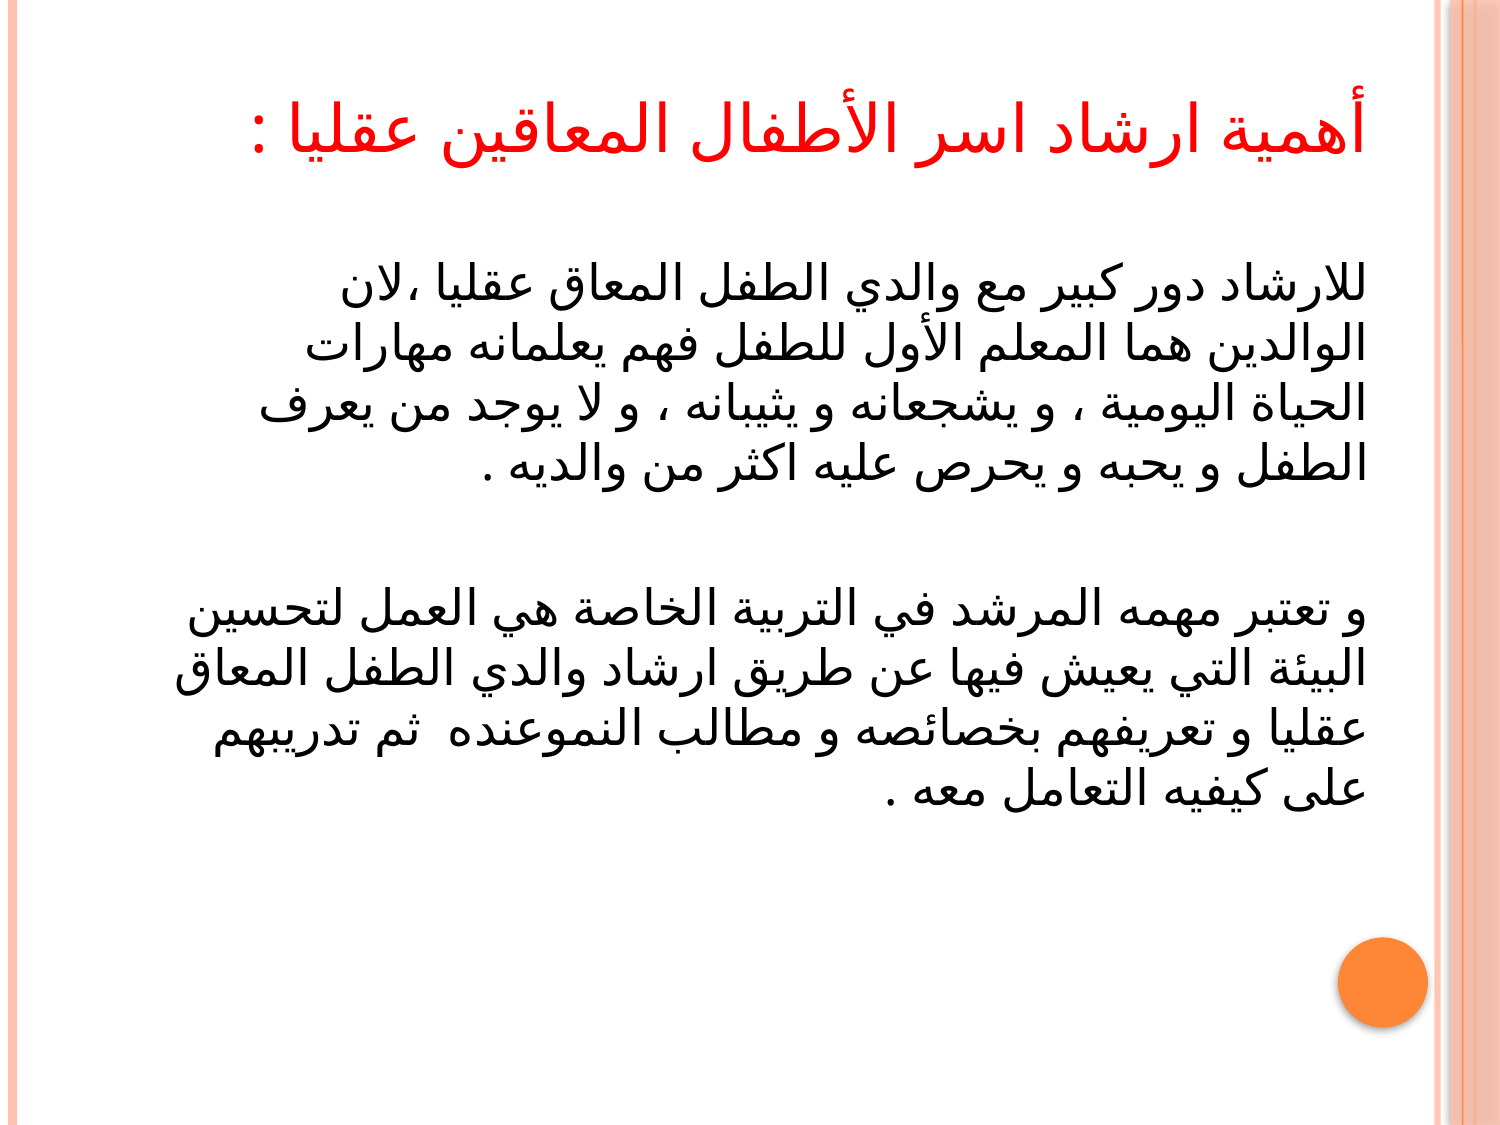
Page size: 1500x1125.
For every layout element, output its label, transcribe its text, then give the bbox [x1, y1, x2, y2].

list أهمية ارشاد اسر الأطفال المعاقين عقليا : للارشاد دور كبير مع والدي الطفل المعاق عقليا ،لان الوالدين هما المعلم الأول للطفل فهم يعلمانه مهارات الحياة اليومية ، و يشجعانه و يثيبانه ، و لا يوجد من يعرف الطفل و يحبه و يحرص عليه اكثر من والديه . و تعتبر مهمه المرشد في التربية الخاصة هي العمل لتحسين البيئة التي يعيش فيها عن طريق ارشاد والدي الطفل المعاق عقليا و تعريفهم بخصائصه و مطالب النموعنده ثم تدريبهم على كيفيه التعامل معه . [159, 78, 1385, 1035]
